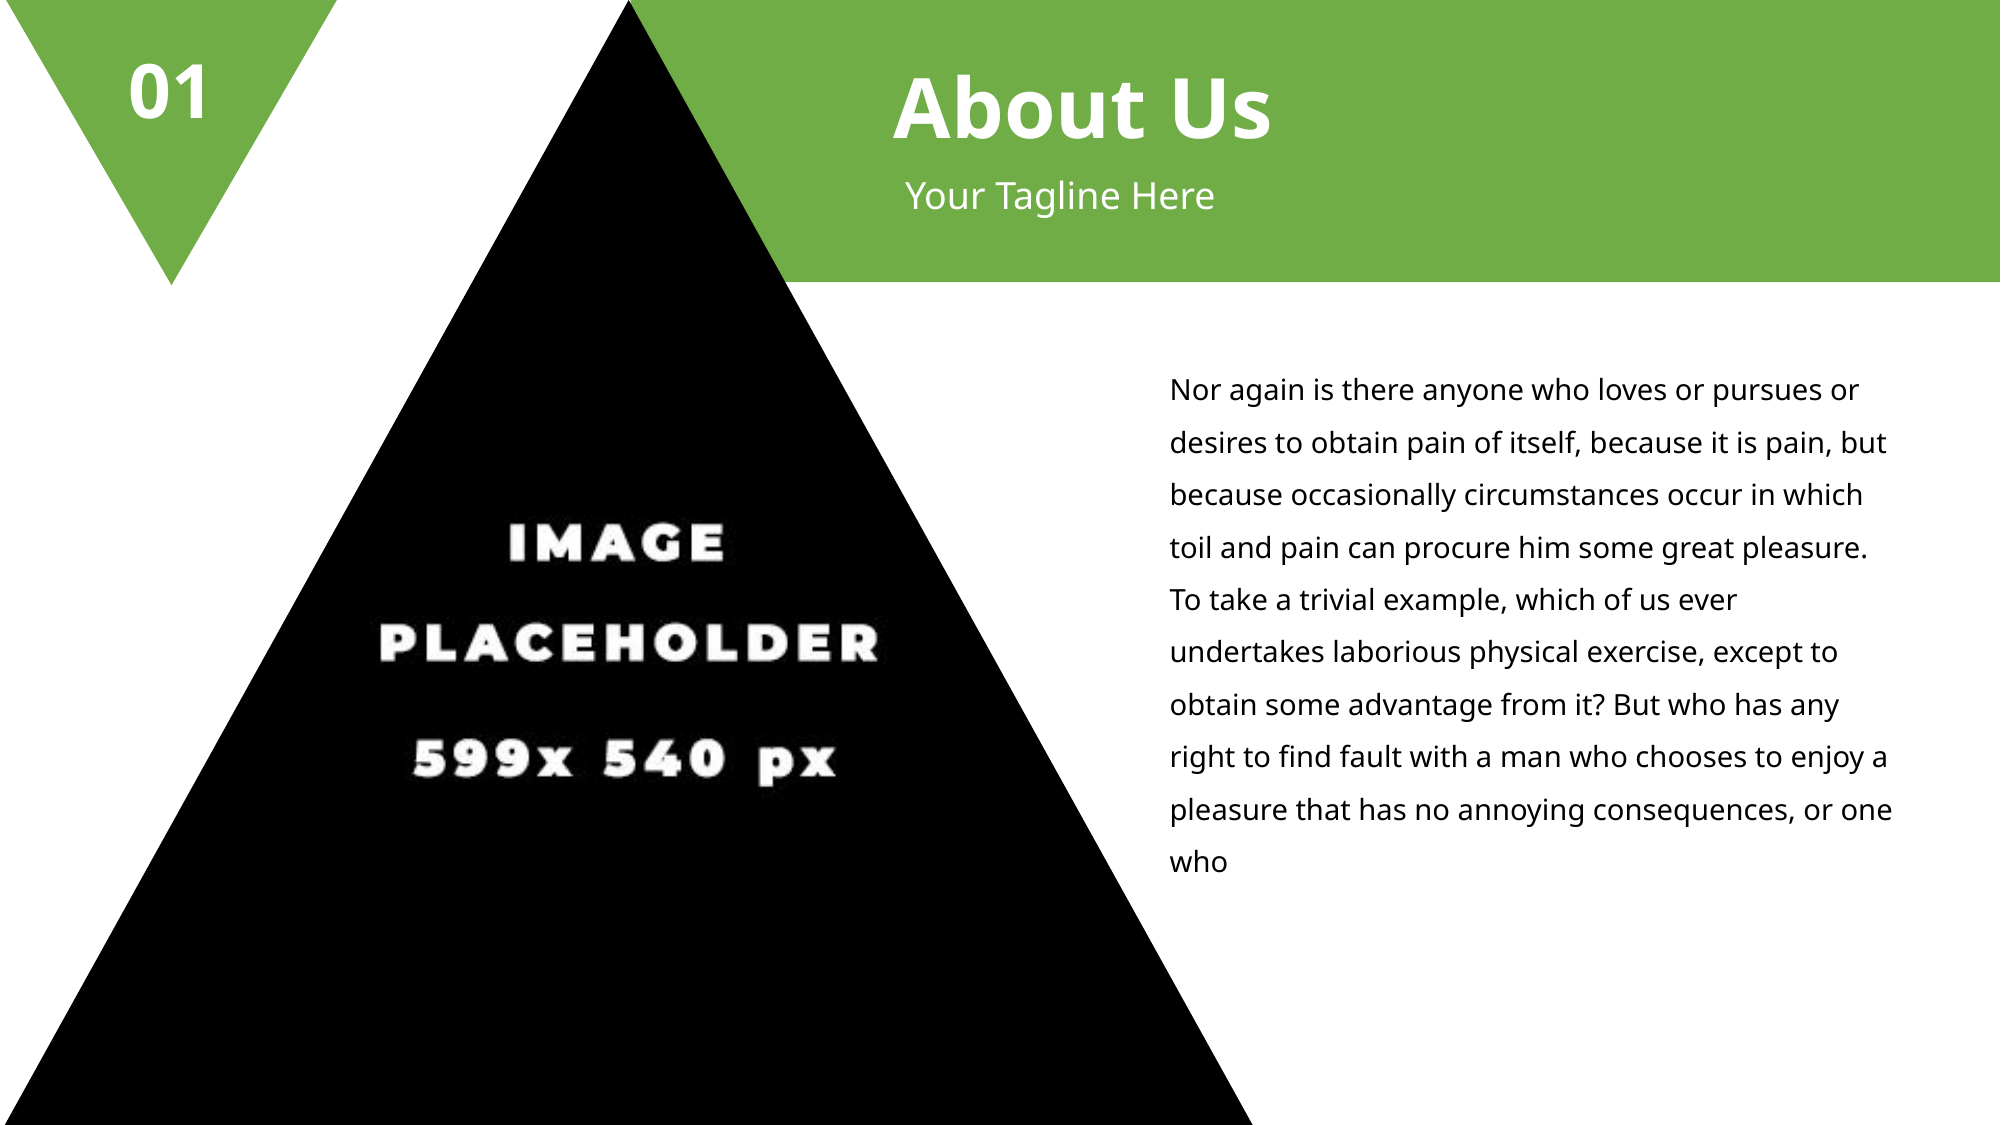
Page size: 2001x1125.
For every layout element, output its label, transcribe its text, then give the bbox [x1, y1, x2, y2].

text_box [89, 143, 254, 286]
text_box [630, 0, 2000, 283]
text_box [4, 0, 1253, 1125]
text_box [6, 0, 337, 128]
text_box Your Tagline Here [861, 164, 1231, 226]
text_box 01 [80, 36, 263, 143]
text_box Nor again is there anyone who loves or pursues or desires to obtain pain of itself, because it is pain, but because occasionally circumstances occur in which toil and pain can procure him some great pleasure. To take a trivial example, which of us ever undertakes laborious physical exercise, except to obtain some advantage from it? But who has any right to find fault with a man who chooses to enjoy a pleasure that has no annoying consequences, or one who [1154, 346, 1914, 886]
text_box About Us [850, 48, 1288, 165]
